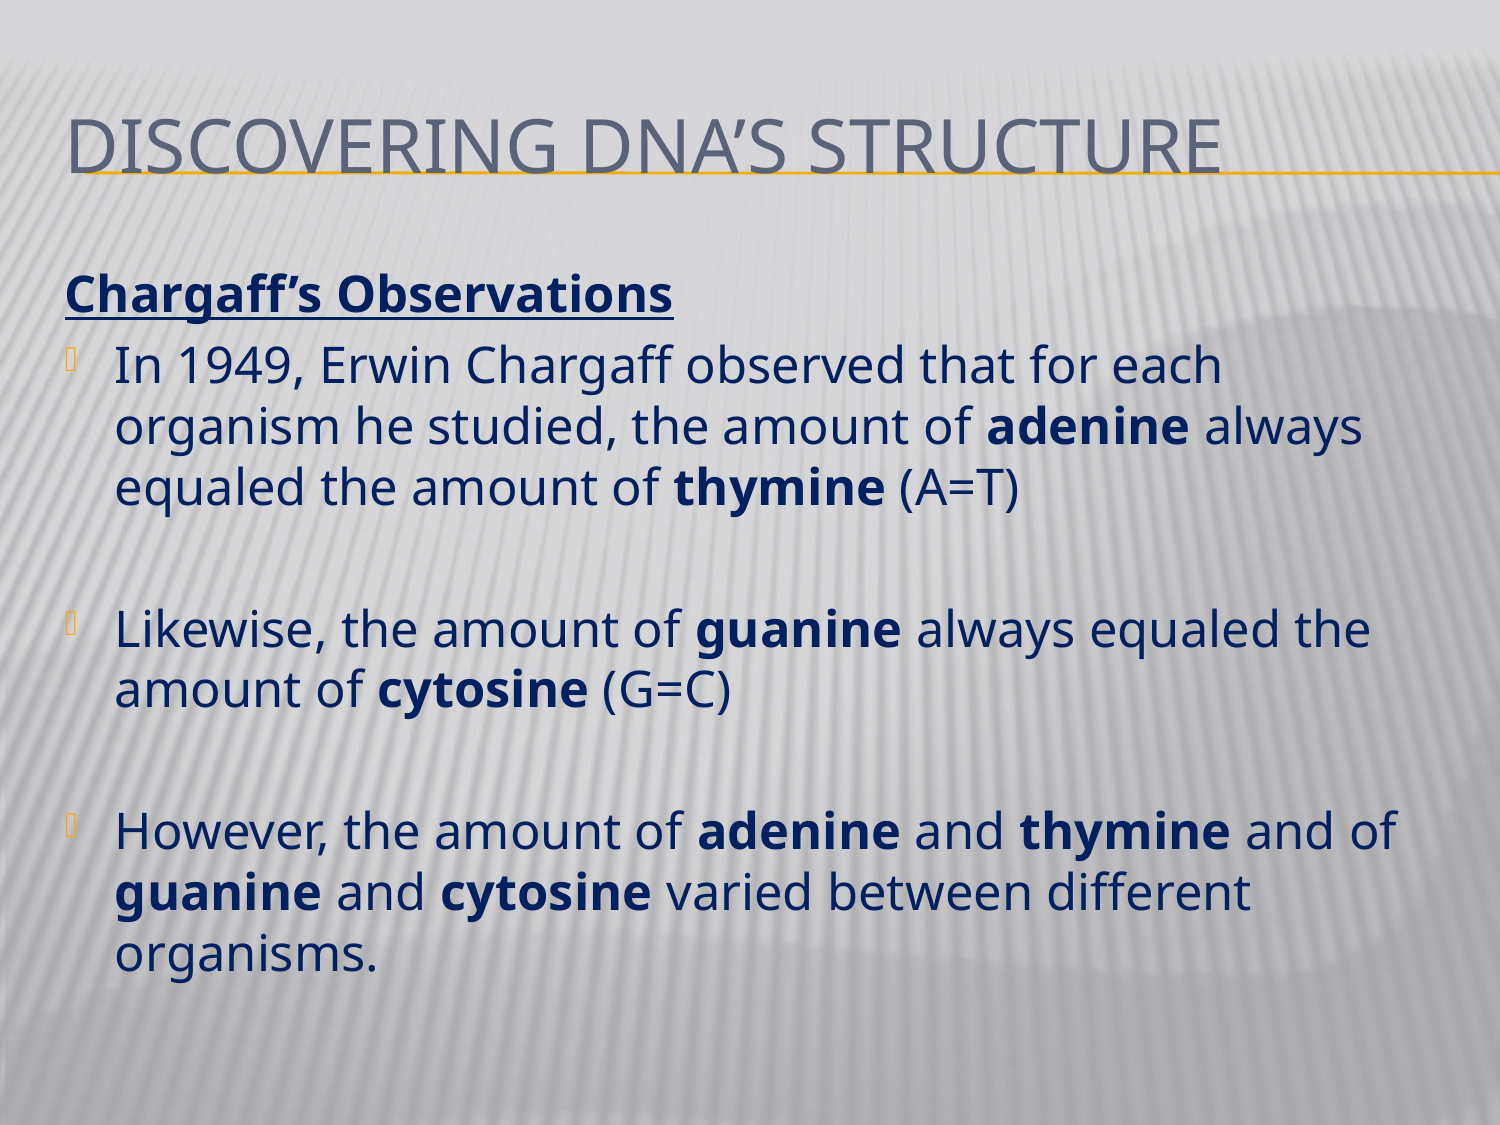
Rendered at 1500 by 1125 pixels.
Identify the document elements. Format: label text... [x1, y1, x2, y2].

title Discovering DNA’s Structure [50, 75, 1475, 213]
list Chargaff’s Observations In 1949, Erwin Chargaff observed that for each organism he studied, the amount of adenine always equaled the amount of thymine (A=T) Likewise, the amount of guanine always equaled the amount of cytosine (G=C) However, the amount of adenine and thymine and of guanine and cytosine varied between different organisms. [50, 254, 1475, 998]
